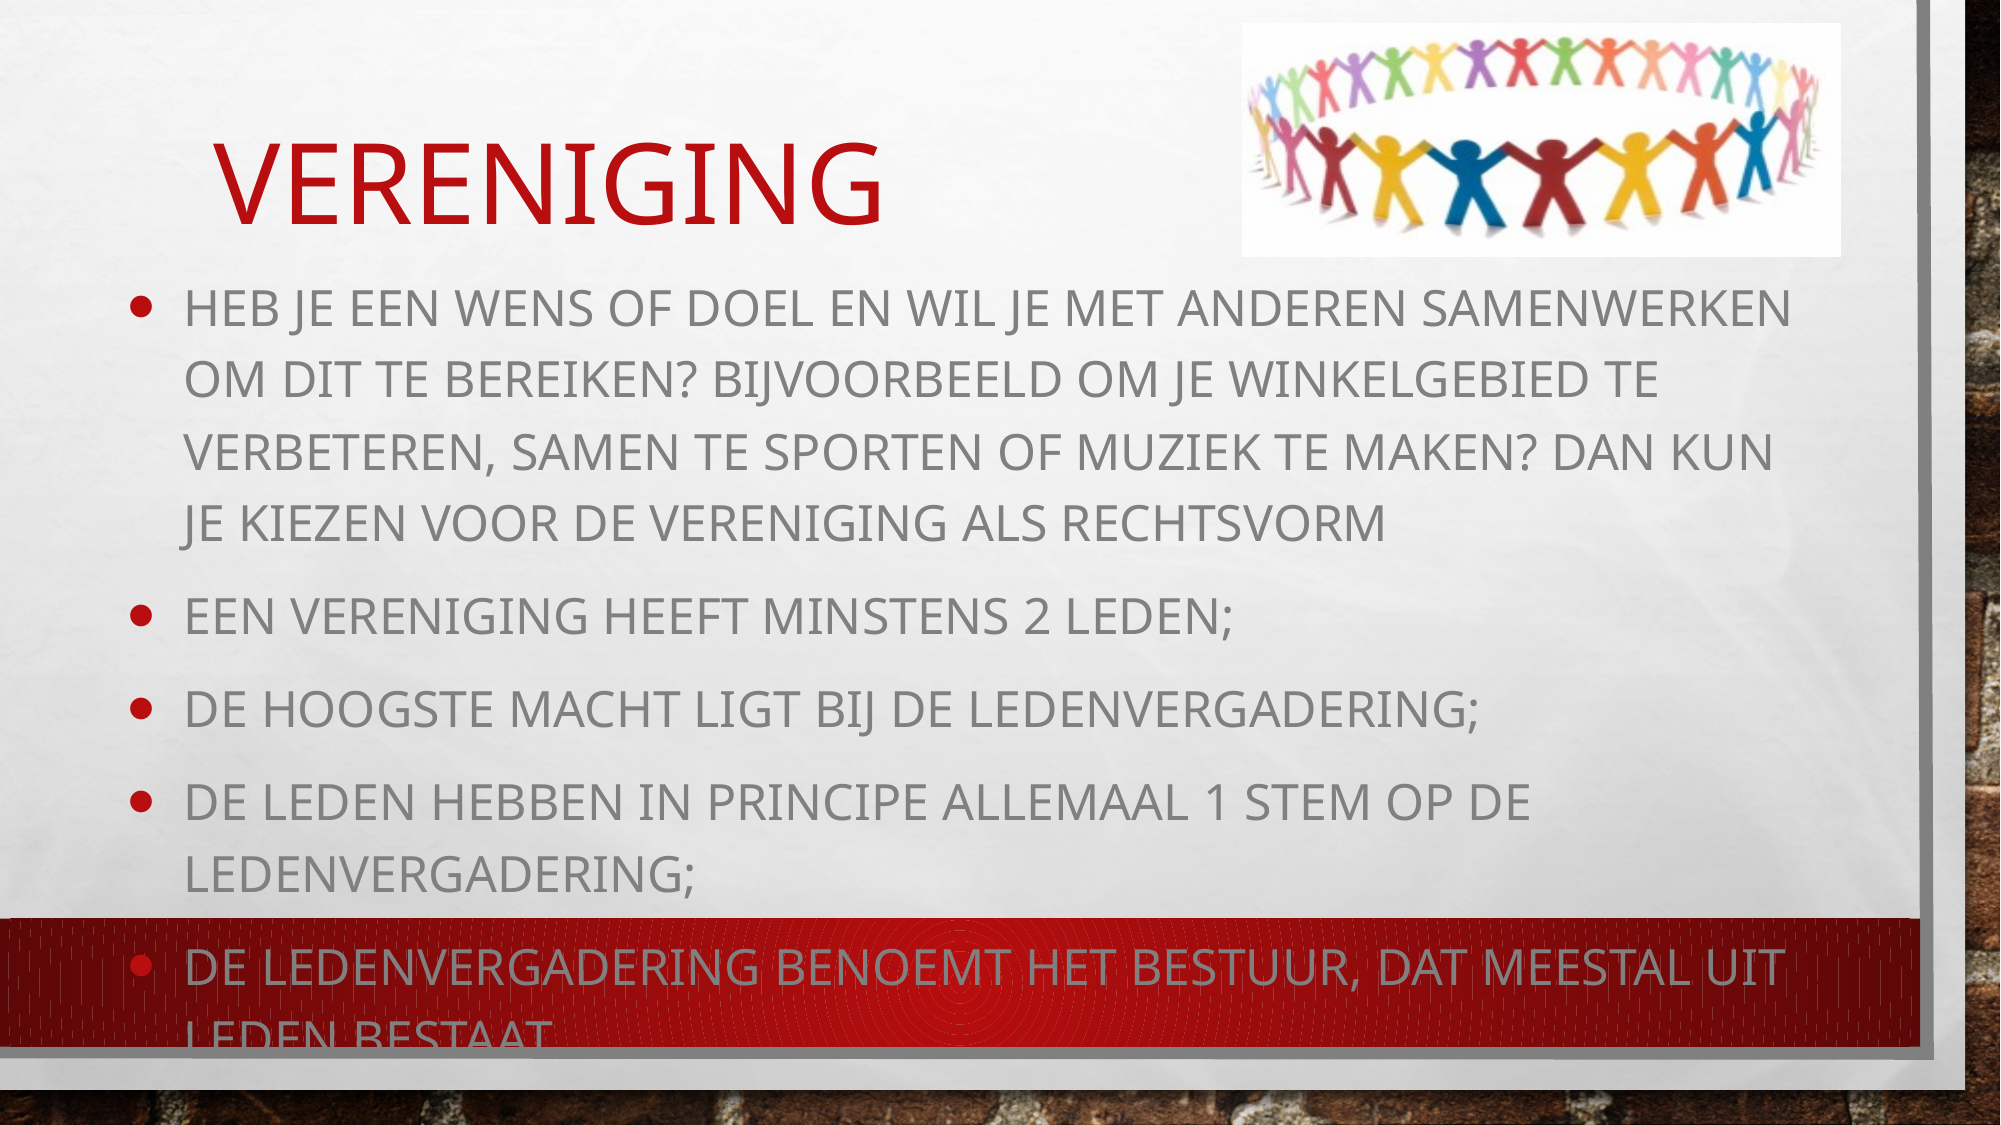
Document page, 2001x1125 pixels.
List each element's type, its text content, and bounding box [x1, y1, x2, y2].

list Heb je een wens of doel en wil je met anderen samenwerken om dit te bereiken? Bijvoorbeeld om je winkelgebied te verbeteren, samen te sporten of muziek te maken? Dan kun je kiezen voor de vereniging als rechtsvorm Een vereniging heeft minstens 2 leden; De hoogste macht ligt bij de ledenvergadering; De leden hebben in principe allemaal 1 stem op de ledenvergadering; De ledenvergadering benoemt het bestuur, dat meestal uit leden bestaat. [112, 256, 1818, 906]
picture [1242, 22, 1841, 257]
picture [0, 0, 2000, 1125]
title vereniging [112, 112, 989, 256]
